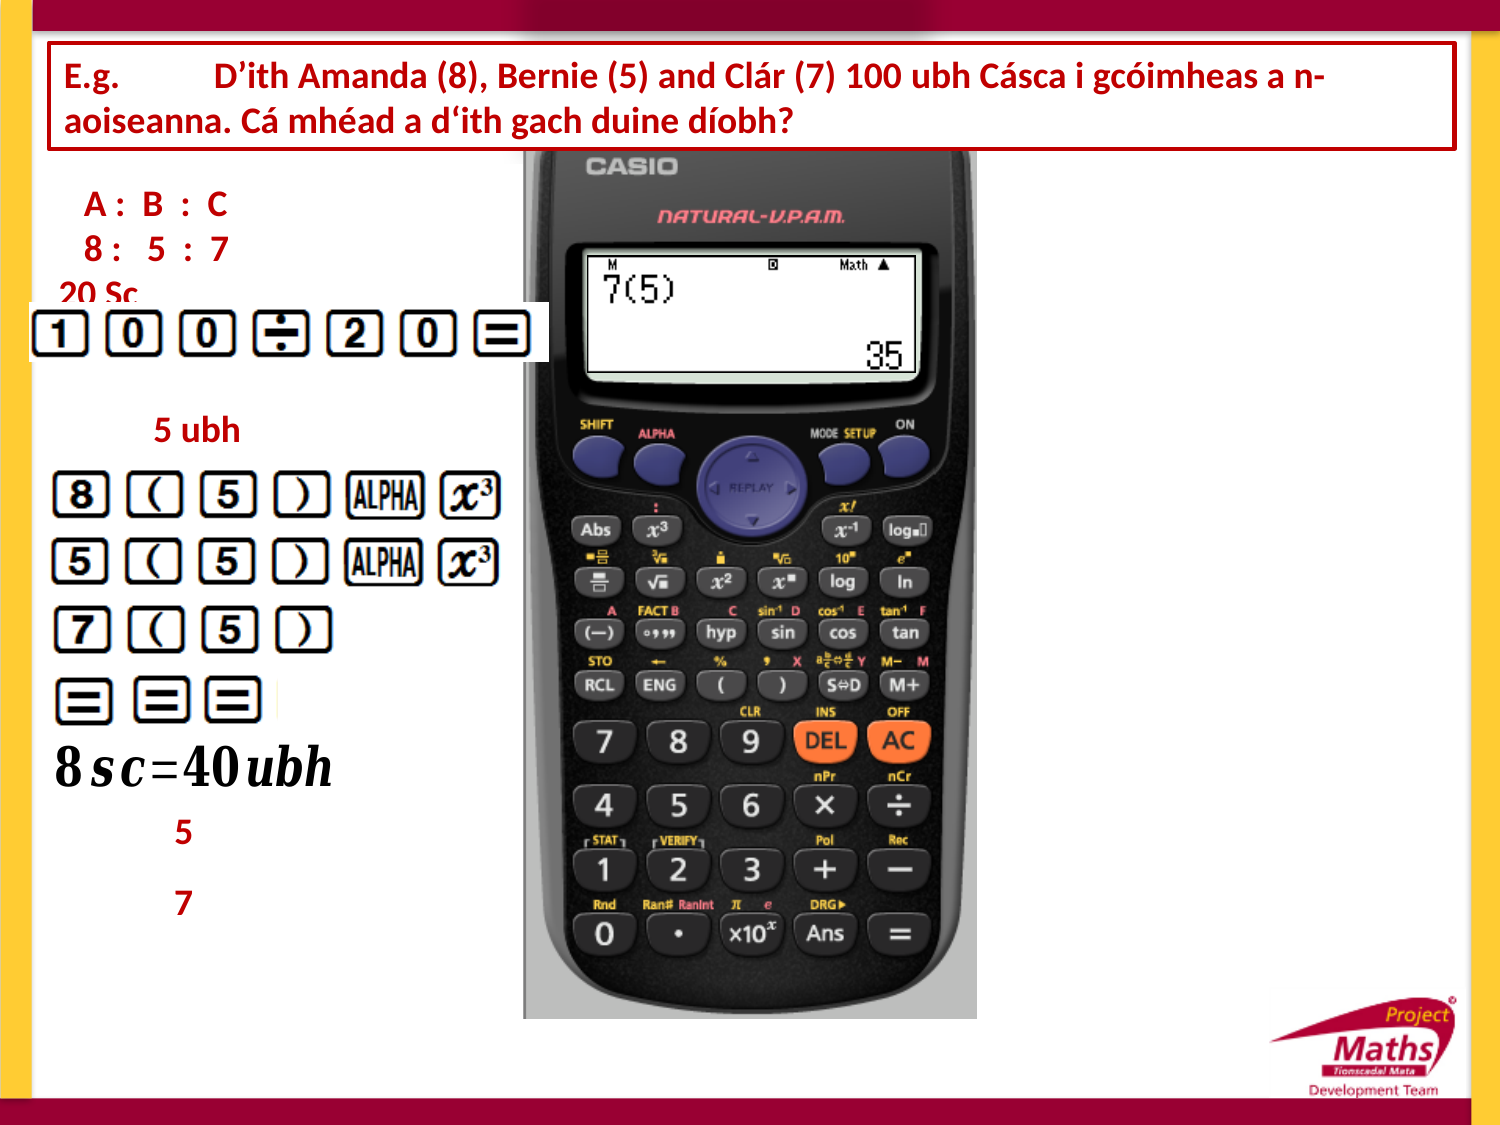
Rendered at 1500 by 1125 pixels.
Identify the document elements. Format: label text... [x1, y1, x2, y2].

picture [48, 668, 278, 740]
picture [1269, 987, 1466, 1098]
picture [42, 458, 512, 661]
picture [29, 151, 977, 1019]
text_box E.g. D’ith Amanda (8), Bernie (5) and Clár (7) 100 ubh Cásca i gcóimheas a n-aoiseanna. Cá mhéad a d‘ith gach duine díobh? [47, 41, 1457, 151]
